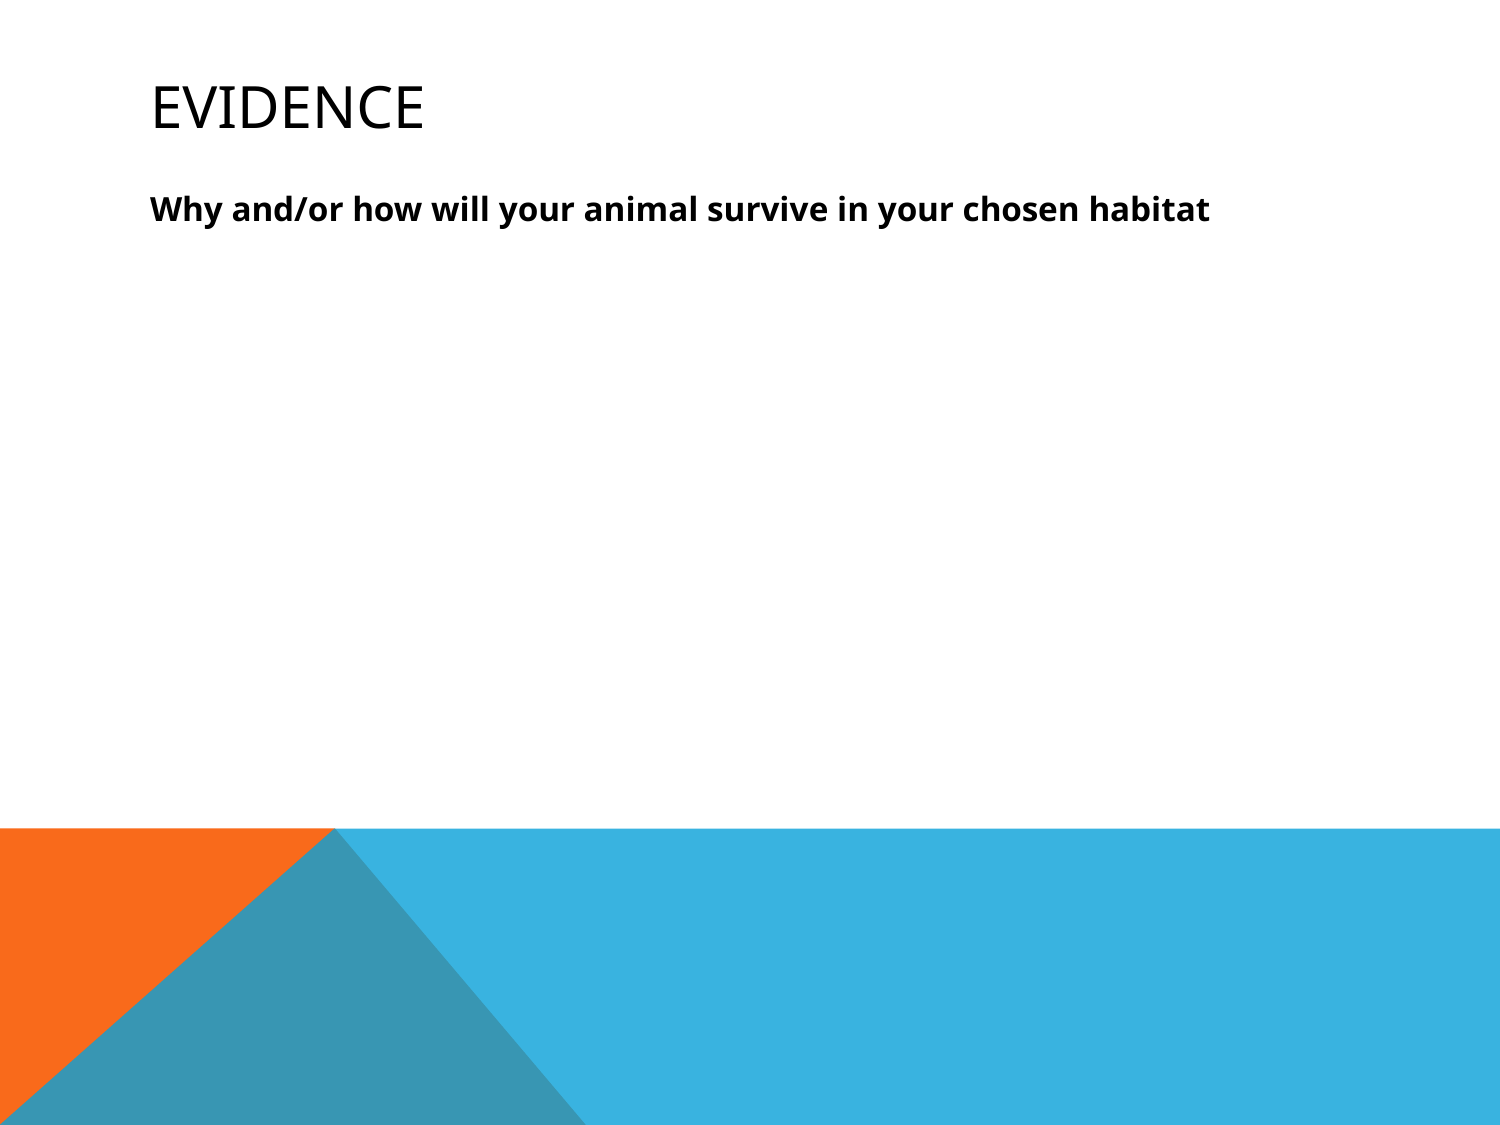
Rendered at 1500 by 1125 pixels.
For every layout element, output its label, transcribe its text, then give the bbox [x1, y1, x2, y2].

title Evidence [135, 60, 1369, 150]
list Why and/or how will your animal survive in your chosen habitat [135, 180, 1369, 768]
